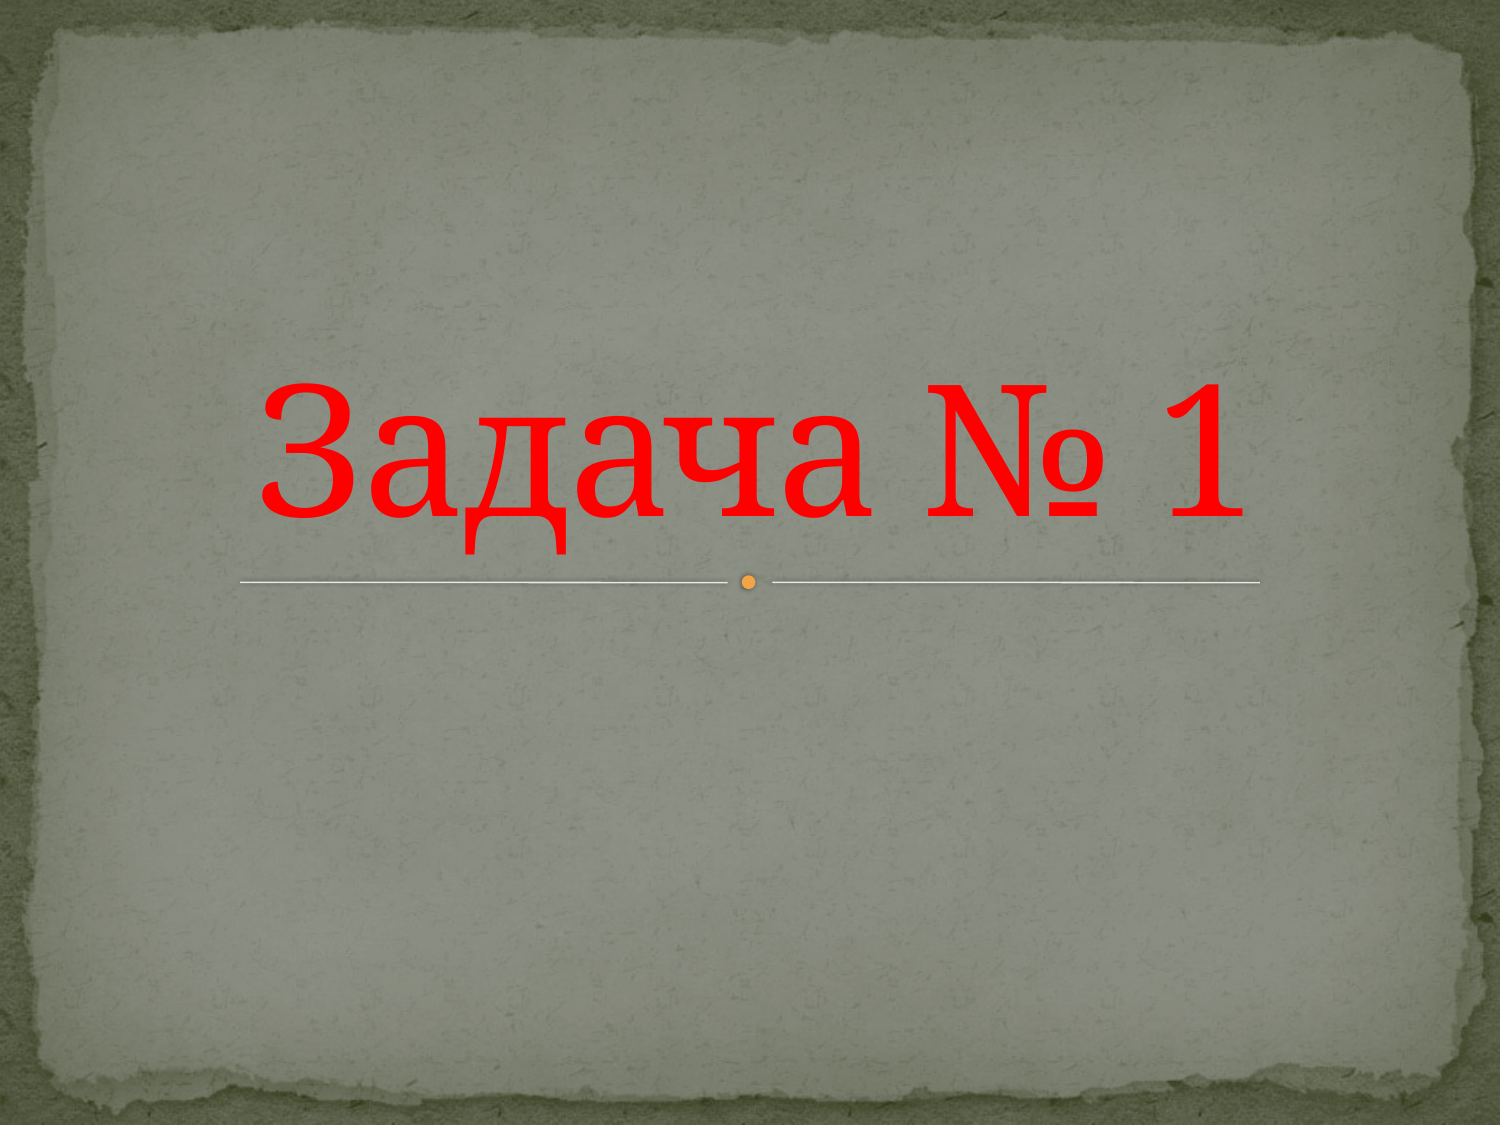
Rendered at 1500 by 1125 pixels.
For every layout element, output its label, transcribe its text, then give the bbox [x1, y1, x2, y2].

title Задача № 1 [74, 235, 1438, 561]
